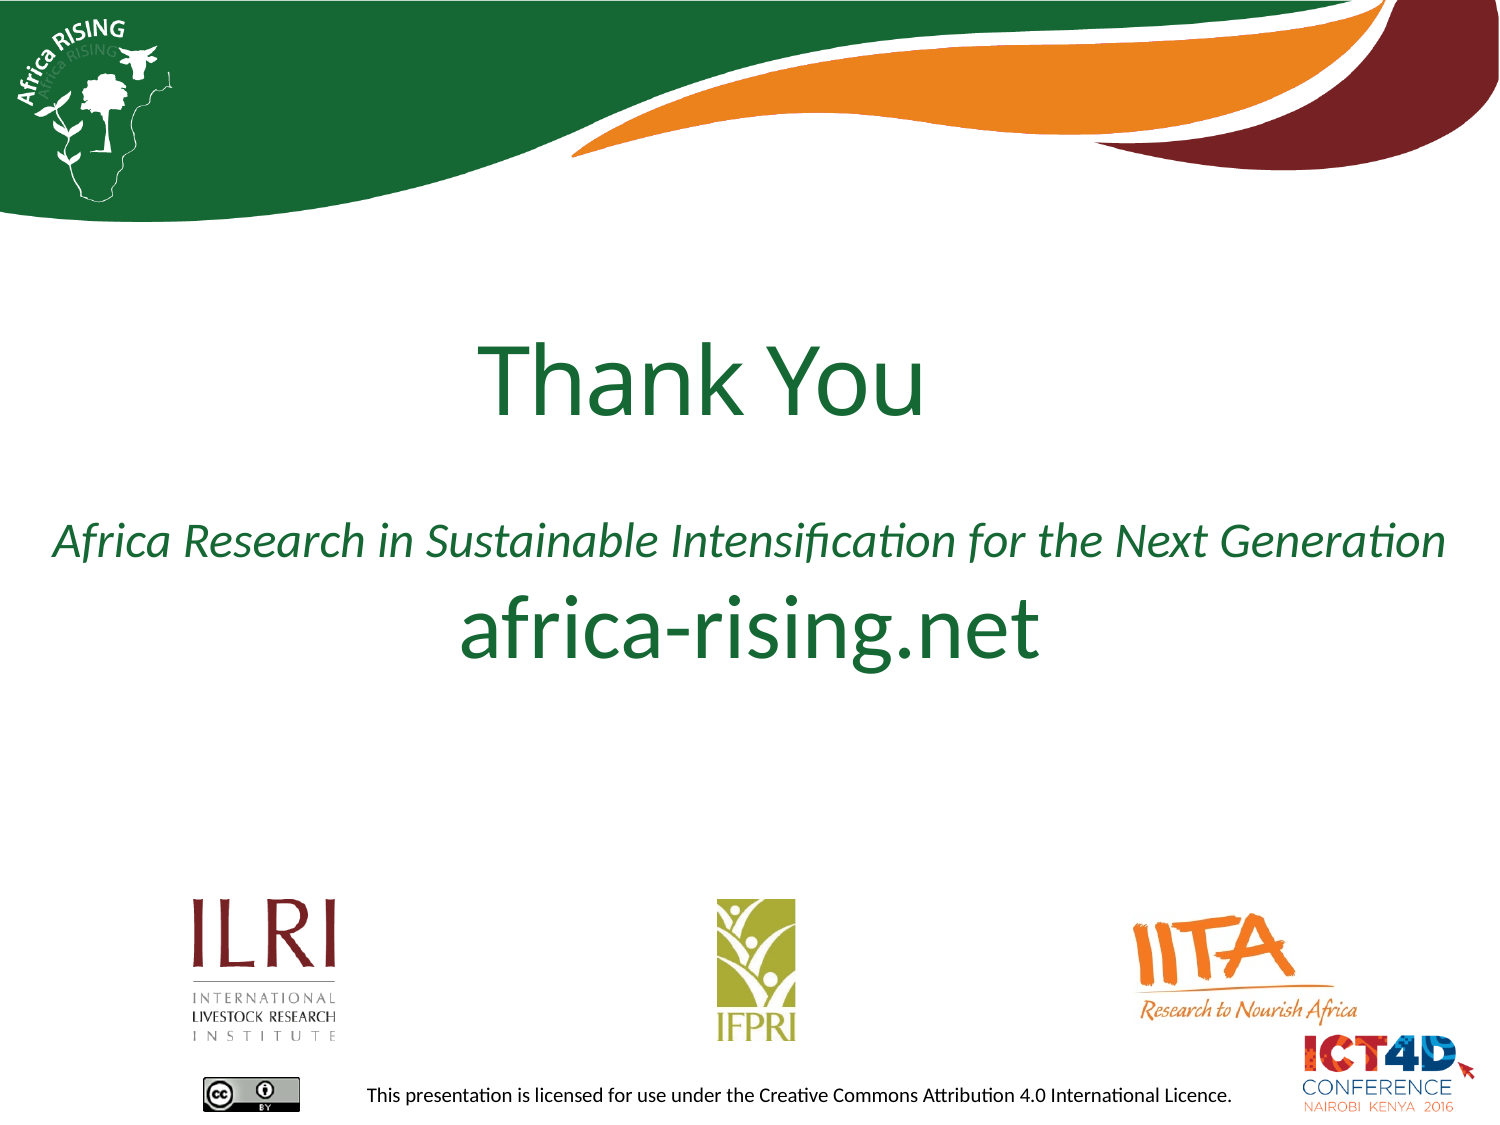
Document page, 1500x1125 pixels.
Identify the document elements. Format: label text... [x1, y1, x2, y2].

picture [1302, 1034, 1476, 1113]
picture [717, 899, 796, 1041]
picture [193, 899, 335, 1041]
picture [0, 0, 1499, 222]
text_box Thank You [78, 312, 1329, 500]
picture [1133, 913, 1357, 1026]
picture [203, 1077, 300, 1112]
